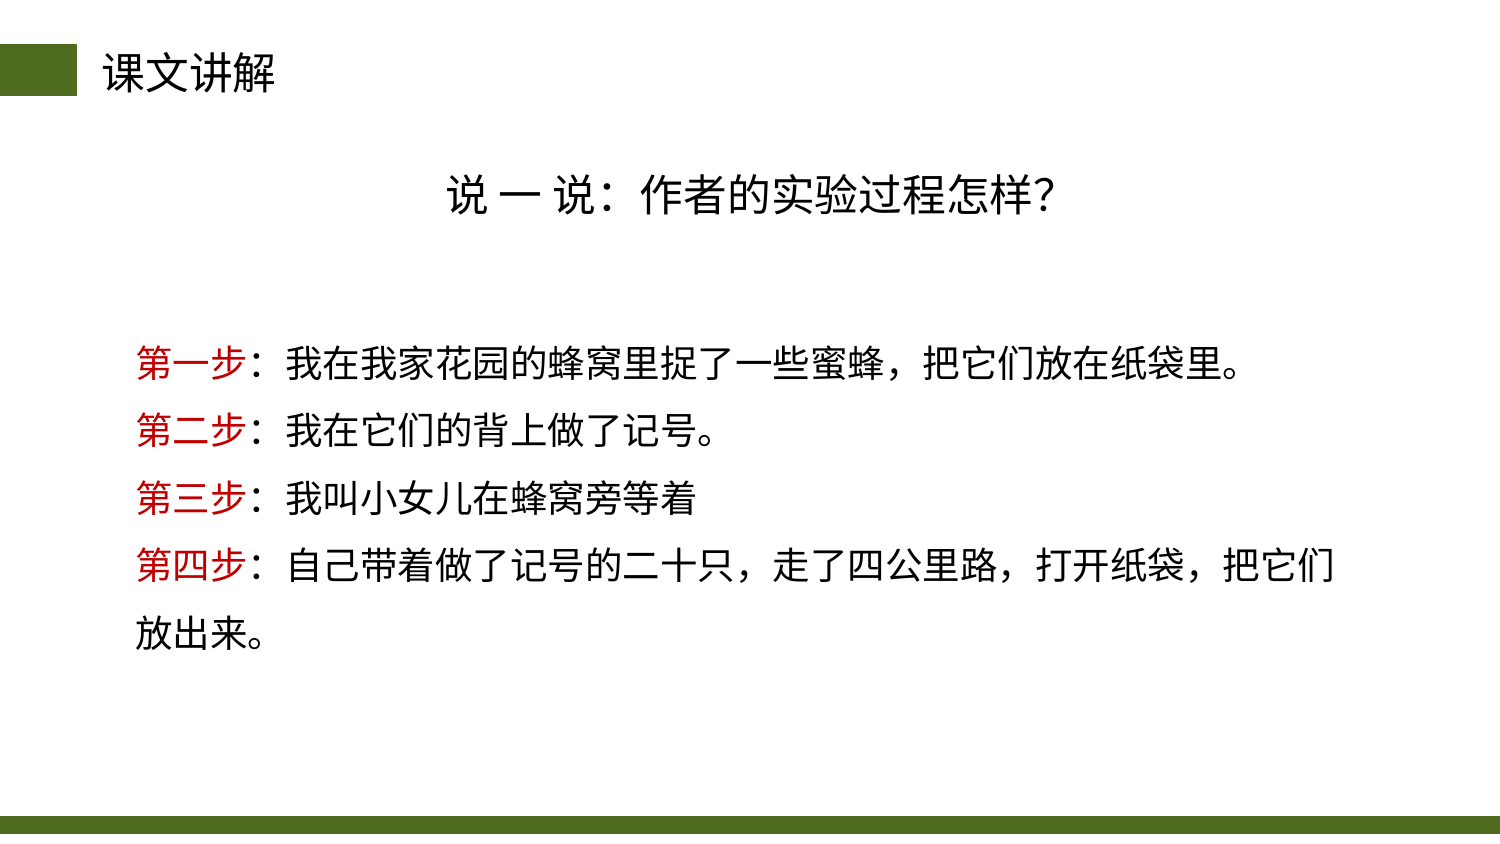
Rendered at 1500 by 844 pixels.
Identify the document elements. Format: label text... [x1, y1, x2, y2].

text_box 说 一 说：作者的实验过程怎样？ [434, 161, 1089, 226]
text_box 第一步：我在我家花园的蜂窝里捉了一些蜜蜂，把它们放在纸袋里。 第二步：我在它们的背上做了记号。 第三步：我叫小女儿在蜂窝旁等着 第四步：自己带着做了记号的二十只，走了四公里路，打开纸袋，把它们放出来。 [123, 311, 1379, 661]
text_box 课文讲解 [90, 40, 368, 104]
